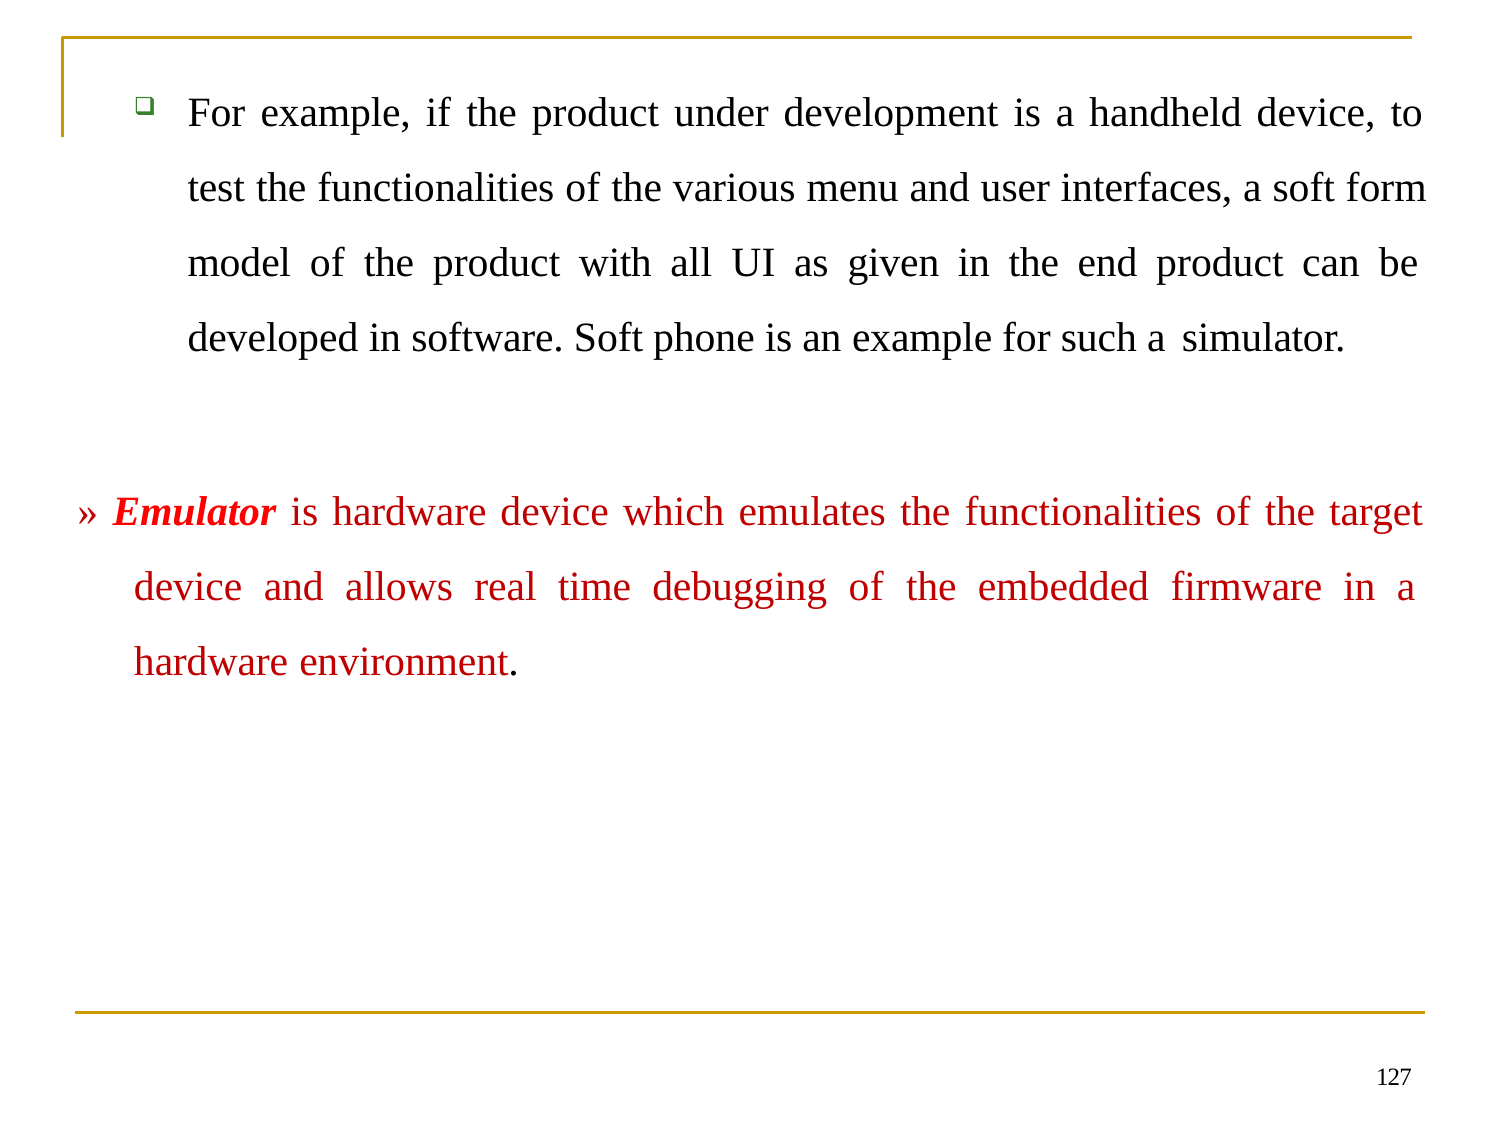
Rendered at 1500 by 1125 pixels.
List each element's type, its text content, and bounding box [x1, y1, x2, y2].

text_box 127 [1369, 1061, 1417, 1091]
text_box For example, if the product under development is a handheld device, to test the functionalities of the various menu and user interfaces, a soft form model of the product with all UI as given in the end product can be developed in software. Soft phone is an example for such a simulator. » Emulator is hardware device which emulates the functionalities of the target device and allows real time debugging of the embedded firmware in a hardware environment. [75, 57, 1439, 684]
